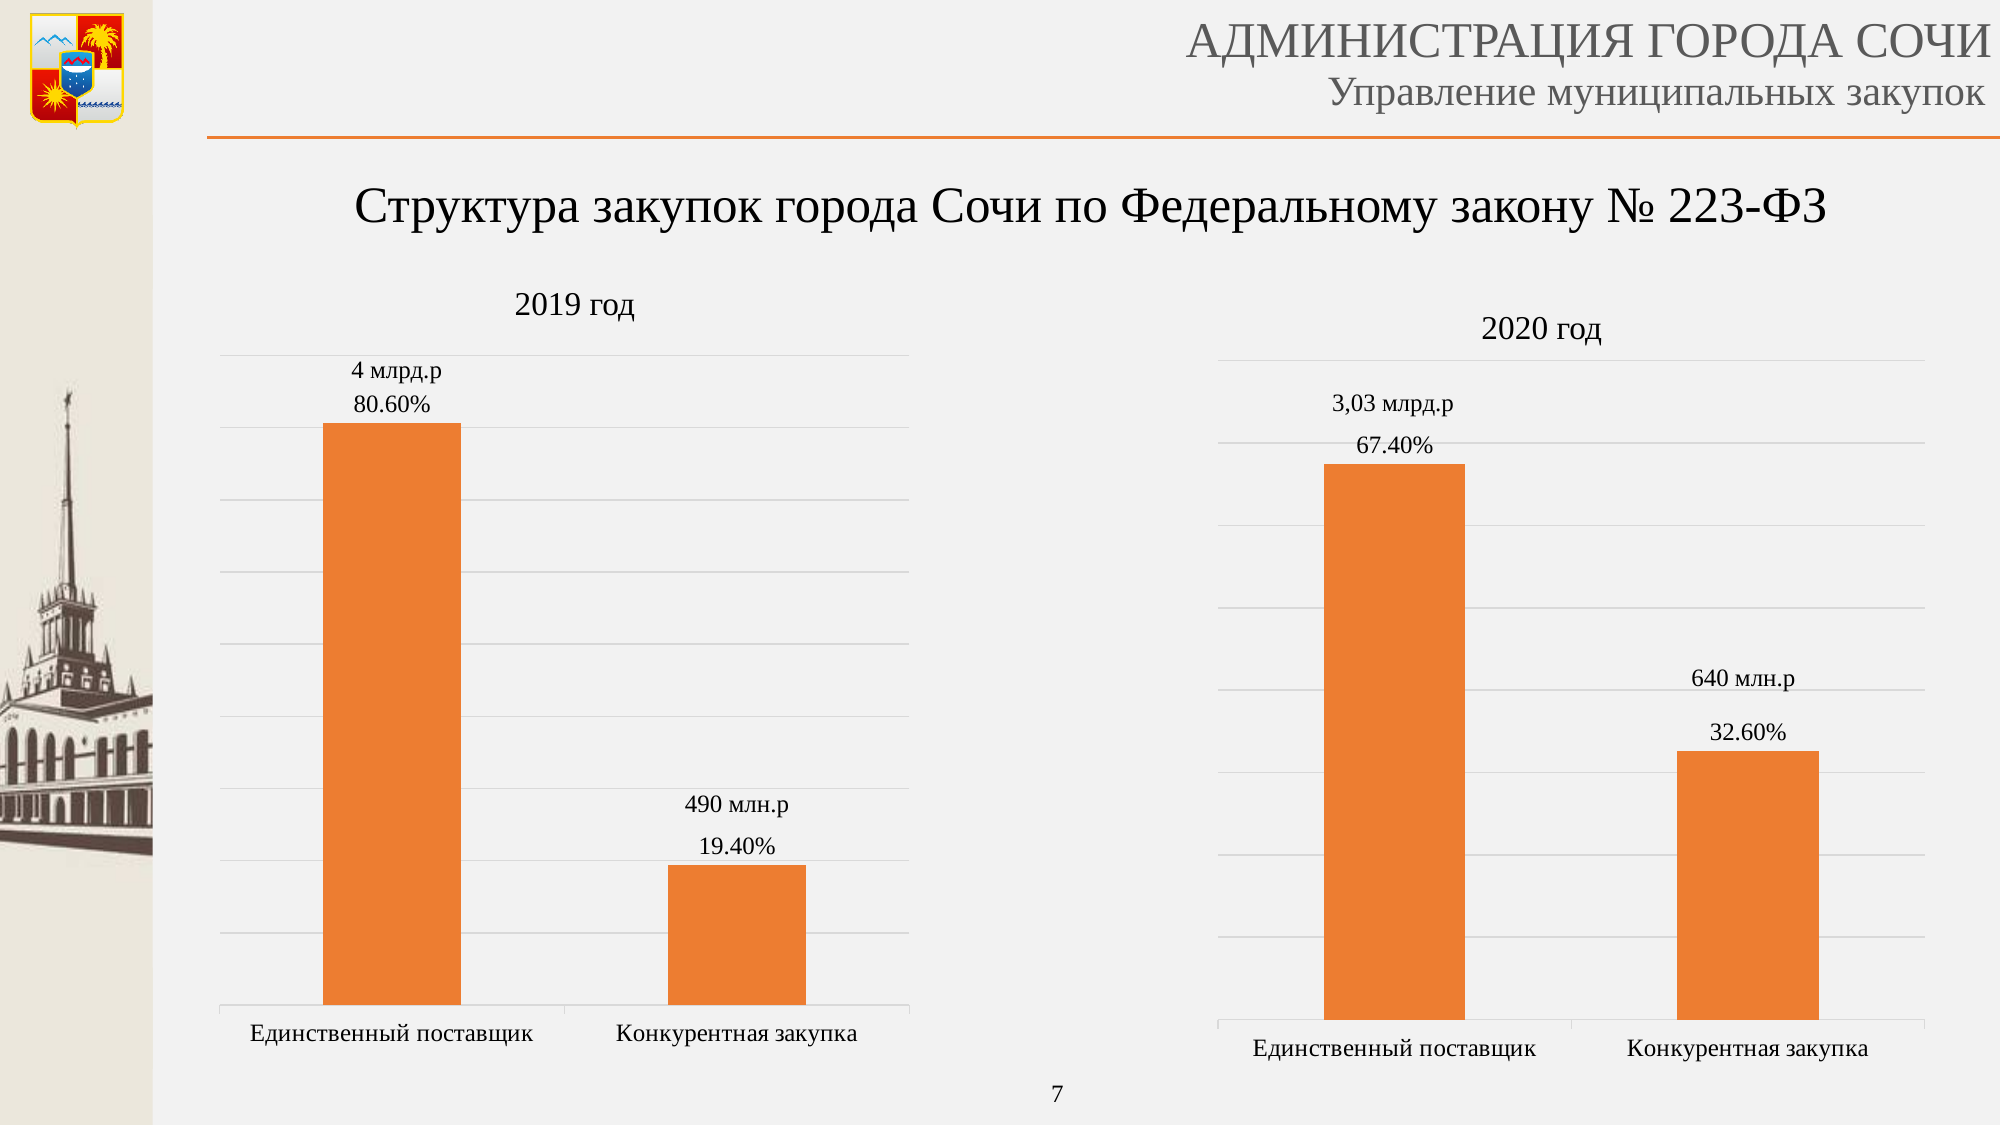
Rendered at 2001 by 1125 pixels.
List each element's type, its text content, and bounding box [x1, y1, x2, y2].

text_box 2019 год [336, 275, 814, 330]
chart [1203, 346, 1940, 1076]
picture [0, 215, 153, 967]
text_box Структура закупок города Сочи по Федеральному закону № 223-ФЗ [207, 171, 1977, 272]
chart [207, 334, 943, 1065]
slide_number 7 [832, 1062, 1283, 1123]
picture [13, 0, 140, 143]
text_box 2020 год [1303, 298, 1781, 346]
